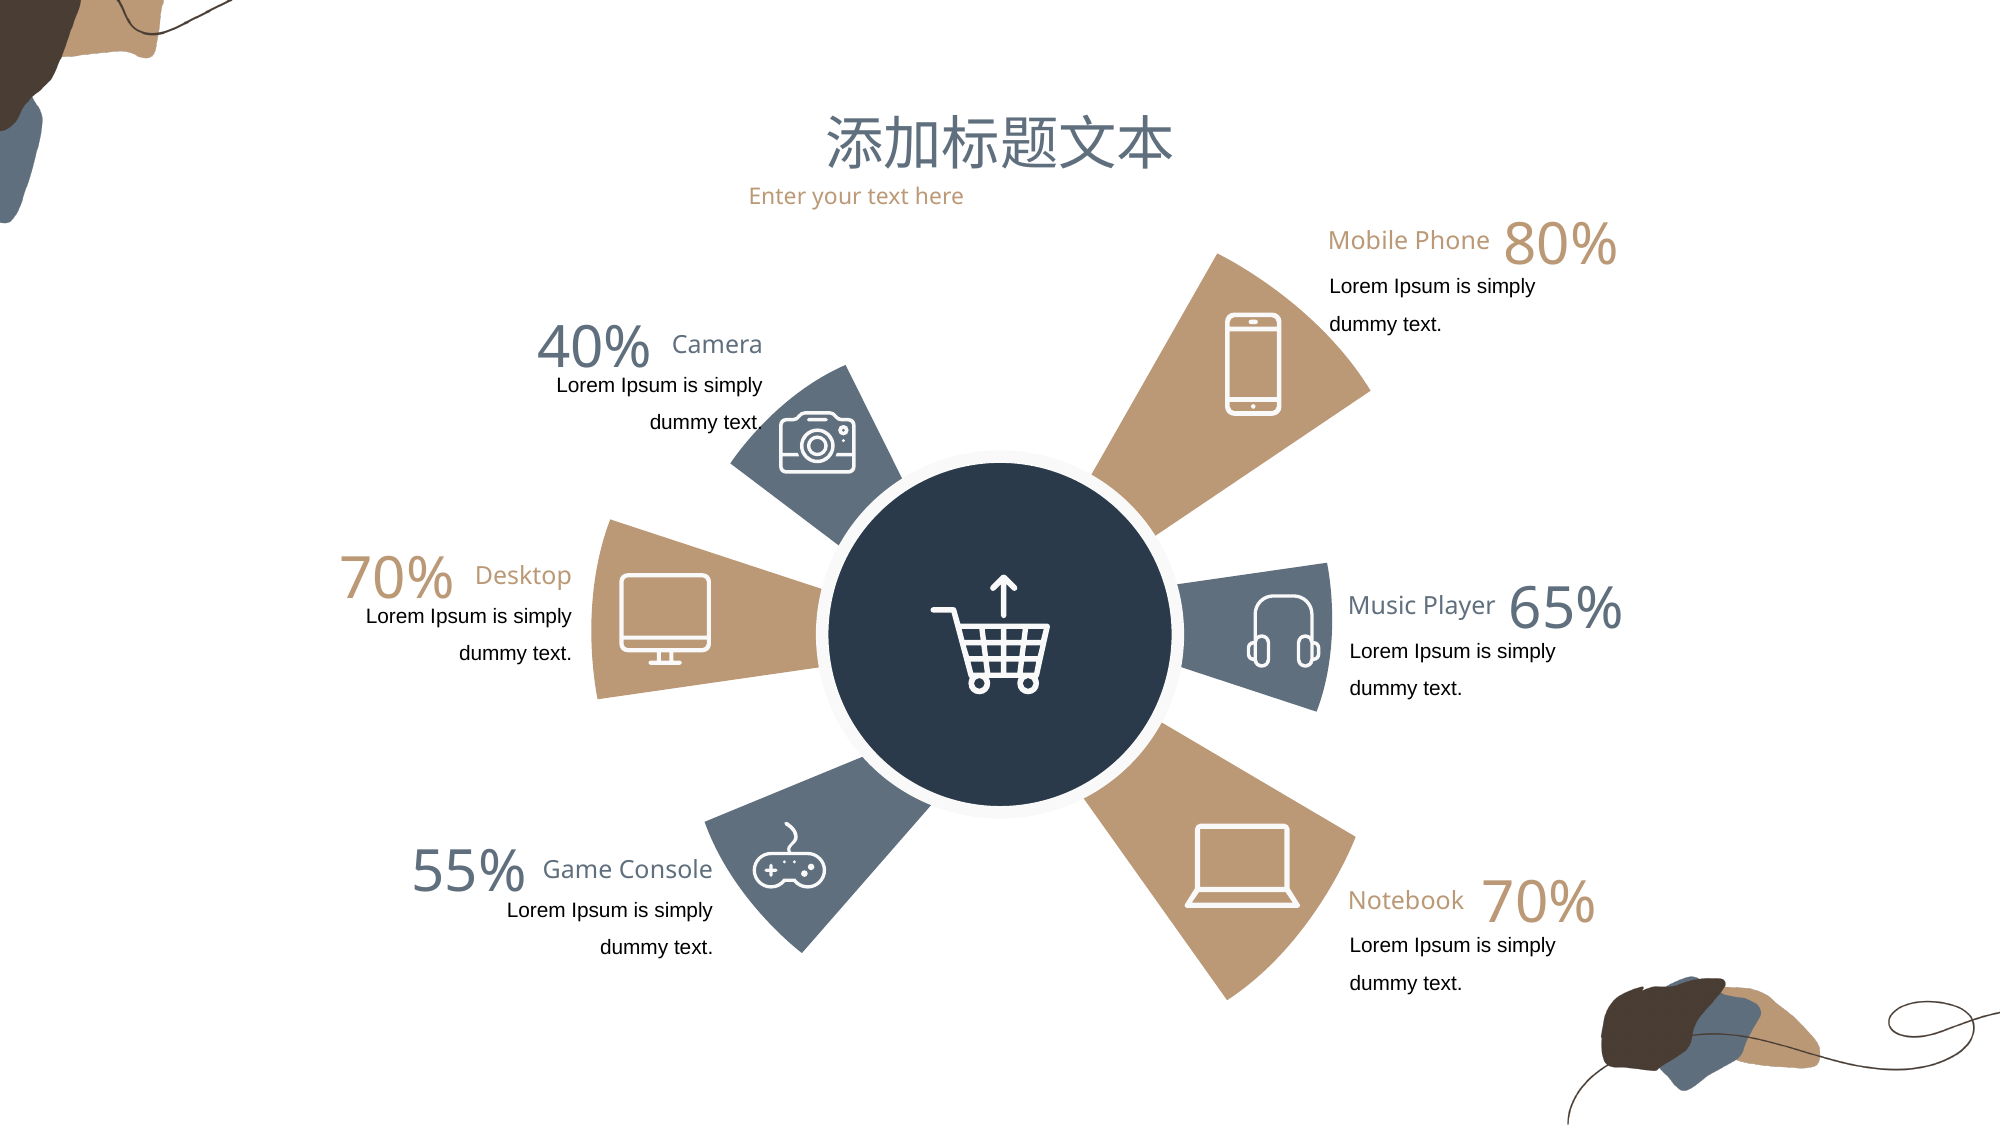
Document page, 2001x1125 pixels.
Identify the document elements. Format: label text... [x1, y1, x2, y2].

text_box [591, 519, 821, 700]
text_box Desktop [463, 552, 580, 582]
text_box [822, 456, 1178, 813]
picture [0, 0, 321, 320]
text_box 55% [404, 825, 534, 911]
text_box [704, 773, 925, 954]
text_box Game Console [534, 846, 721, 876]
text_box [779, 411, 856, 474]
text_box 70% [1474, 856, 1605, 942]
text_box [619, 573, 711, 665]
text_box Notebook [1340, 876, 1474, 922]
text_box [1225, 312, 1282, 416]
text_box Lorem Ipsum is simply dummy text. [495, 876, 721, 967]
text_box [1246, 594, 1321, 668]
text_box Lorem Ipsum is simply dummy text. [1342, 912, 1567, 1002]
text_box 80% [1496, 198, 1627, 284]
text_box [1094, 732, 1356, 1001]
text_box [1178, 562, 1333, 712]
text_box Lorem Ipsum is simply dummy text. [1342, 617, 1567, 708]
text_box [1184, 823, 1301, 908]
text_box Mobile Phone [1320, 217, 1496, 263]
text_box [752, 821, 827, 889]
text_box 70% [332, 533, 463, 618]
text_box Enter your text here [733, 174, 1266, 217]
picture [1567, 976, 2000, 1125]
text_box 65% [1501, 562, 1632, 648]
text_box Lorem Ipsum is simply dummy text. [354, 582, 580, 673]
text_box 添加标题文本 [810, 98, 1190, 174]
text_box [730, 364, 891, 533]
text_box Lorem Ipsum is simply dummy text. [545, 351, 771, 442]
text_box Lorem Ipsum is simply dummy text. [1321, 252, 1547, 343]
text_box Camera [660, 321, 771, 351]
text_box 40% [529, 301, 660, 386]
text_box Music Player [1340, 582, 1501, 627]
text_box [1101, 253, 1371, 521]
